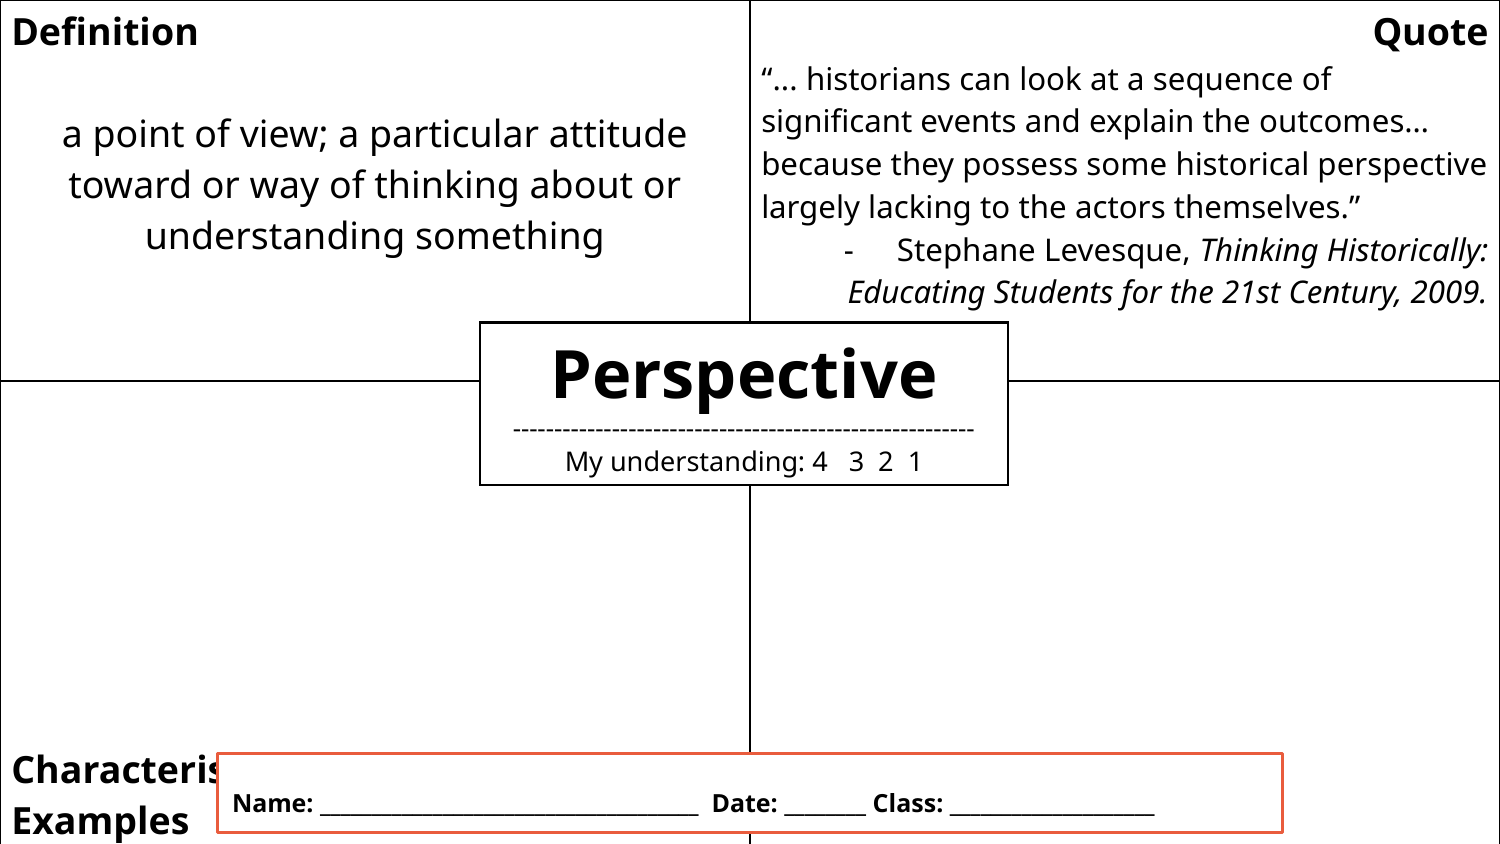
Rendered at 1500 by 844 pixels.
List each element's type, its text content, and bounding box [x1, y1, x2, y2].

table_cell Characteristics/ Examples [1, 382, 749, 844]
text_box Name: _____________________________________ Date: ________ Class: ____________________ [217, 753, 1283, 833]
text_box Perspective -------------------------------------------------------- My understanding: 4 3 2 1 [480, 322, 1008, 486]
table_cell Question [751, 382, 1499, 844]
table_header Definition a point of view; a particular attitude toward or way of thinking about or understanding something [1, 1, 749, 380]
table_header Quote “... historians can look at a sequence of significant events and explain the outcomes… because they possess some historical perspective largely lacking to the actors themselves.” Stephane Levesque, Thinking Historically: Educating Students for the 21st Century, 2009. [751, 1, 1499, 380]
